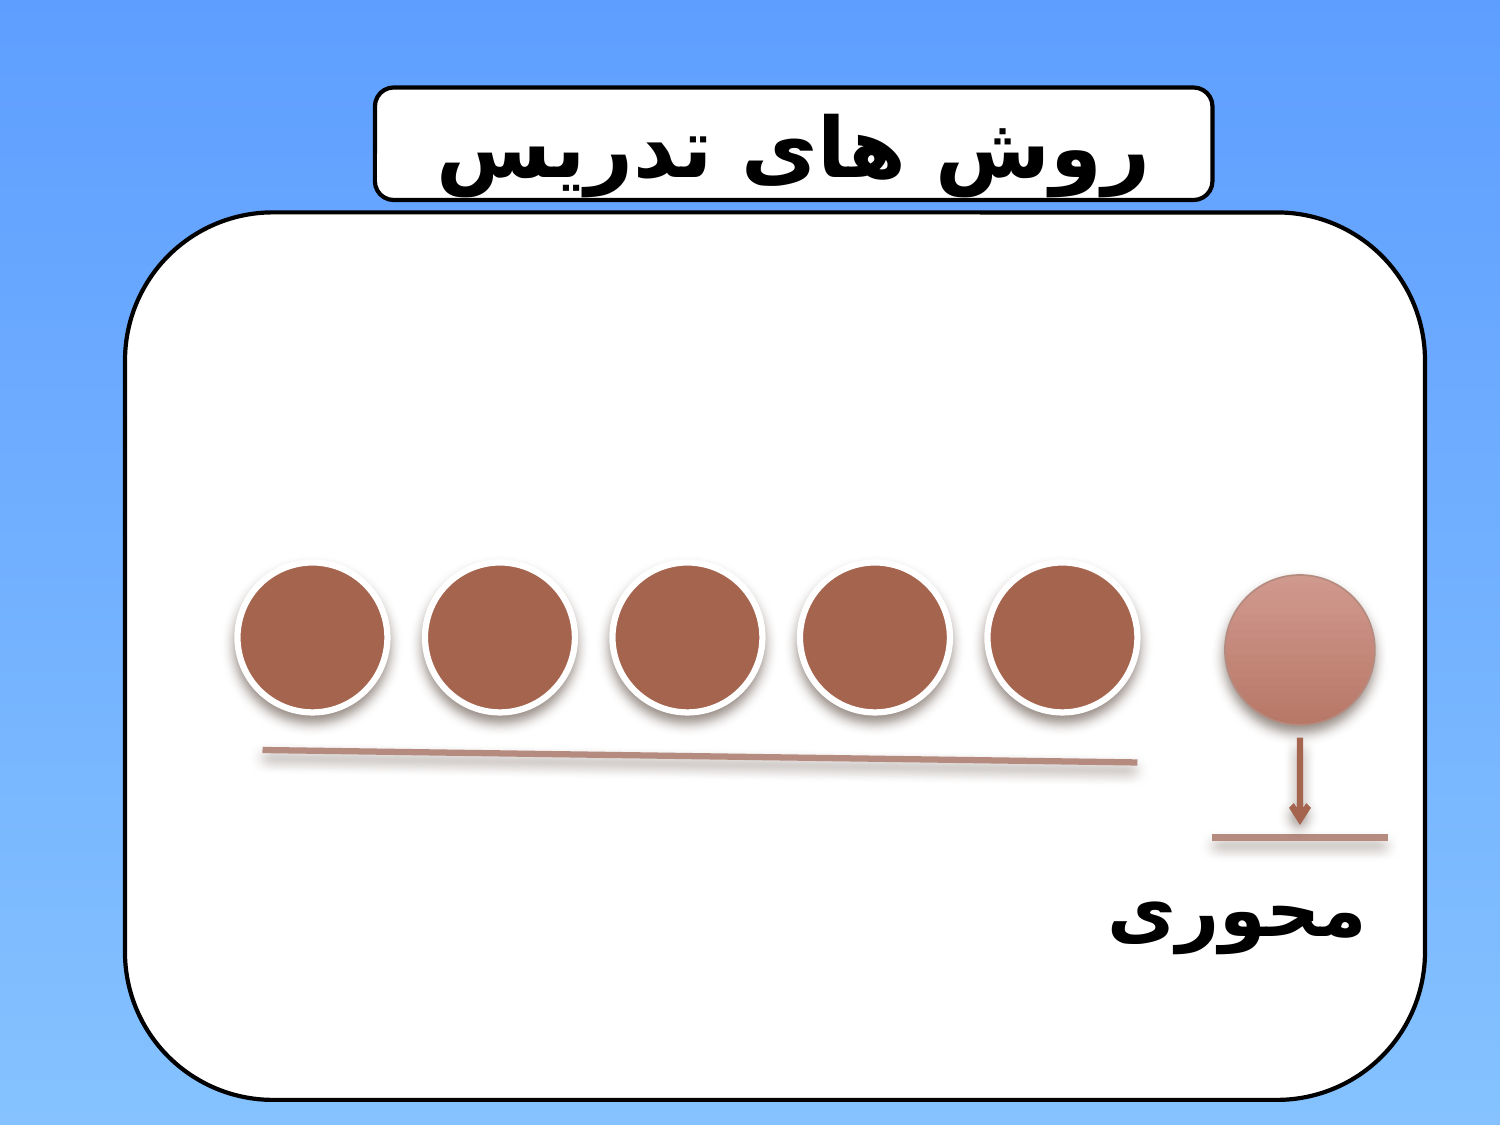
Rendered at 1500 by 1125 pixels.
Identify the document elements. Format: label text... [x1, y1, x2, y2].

text_box [609, 559, 766, 716]
text_box [234, 559, 391, 716]
text_box [984, 559, 1141, 716]
text_box [796, 559, 954, 716]
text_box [262, 749, 1138, 763]
text_box [421, 559, 579, 716]
text_box روش ها محوری ꞊ محوری [122, 210, 1428, 1102]
text_box روش های تدریس [372, 85, 1215, 203]
text_box [1224, 574, 1376, 726]
